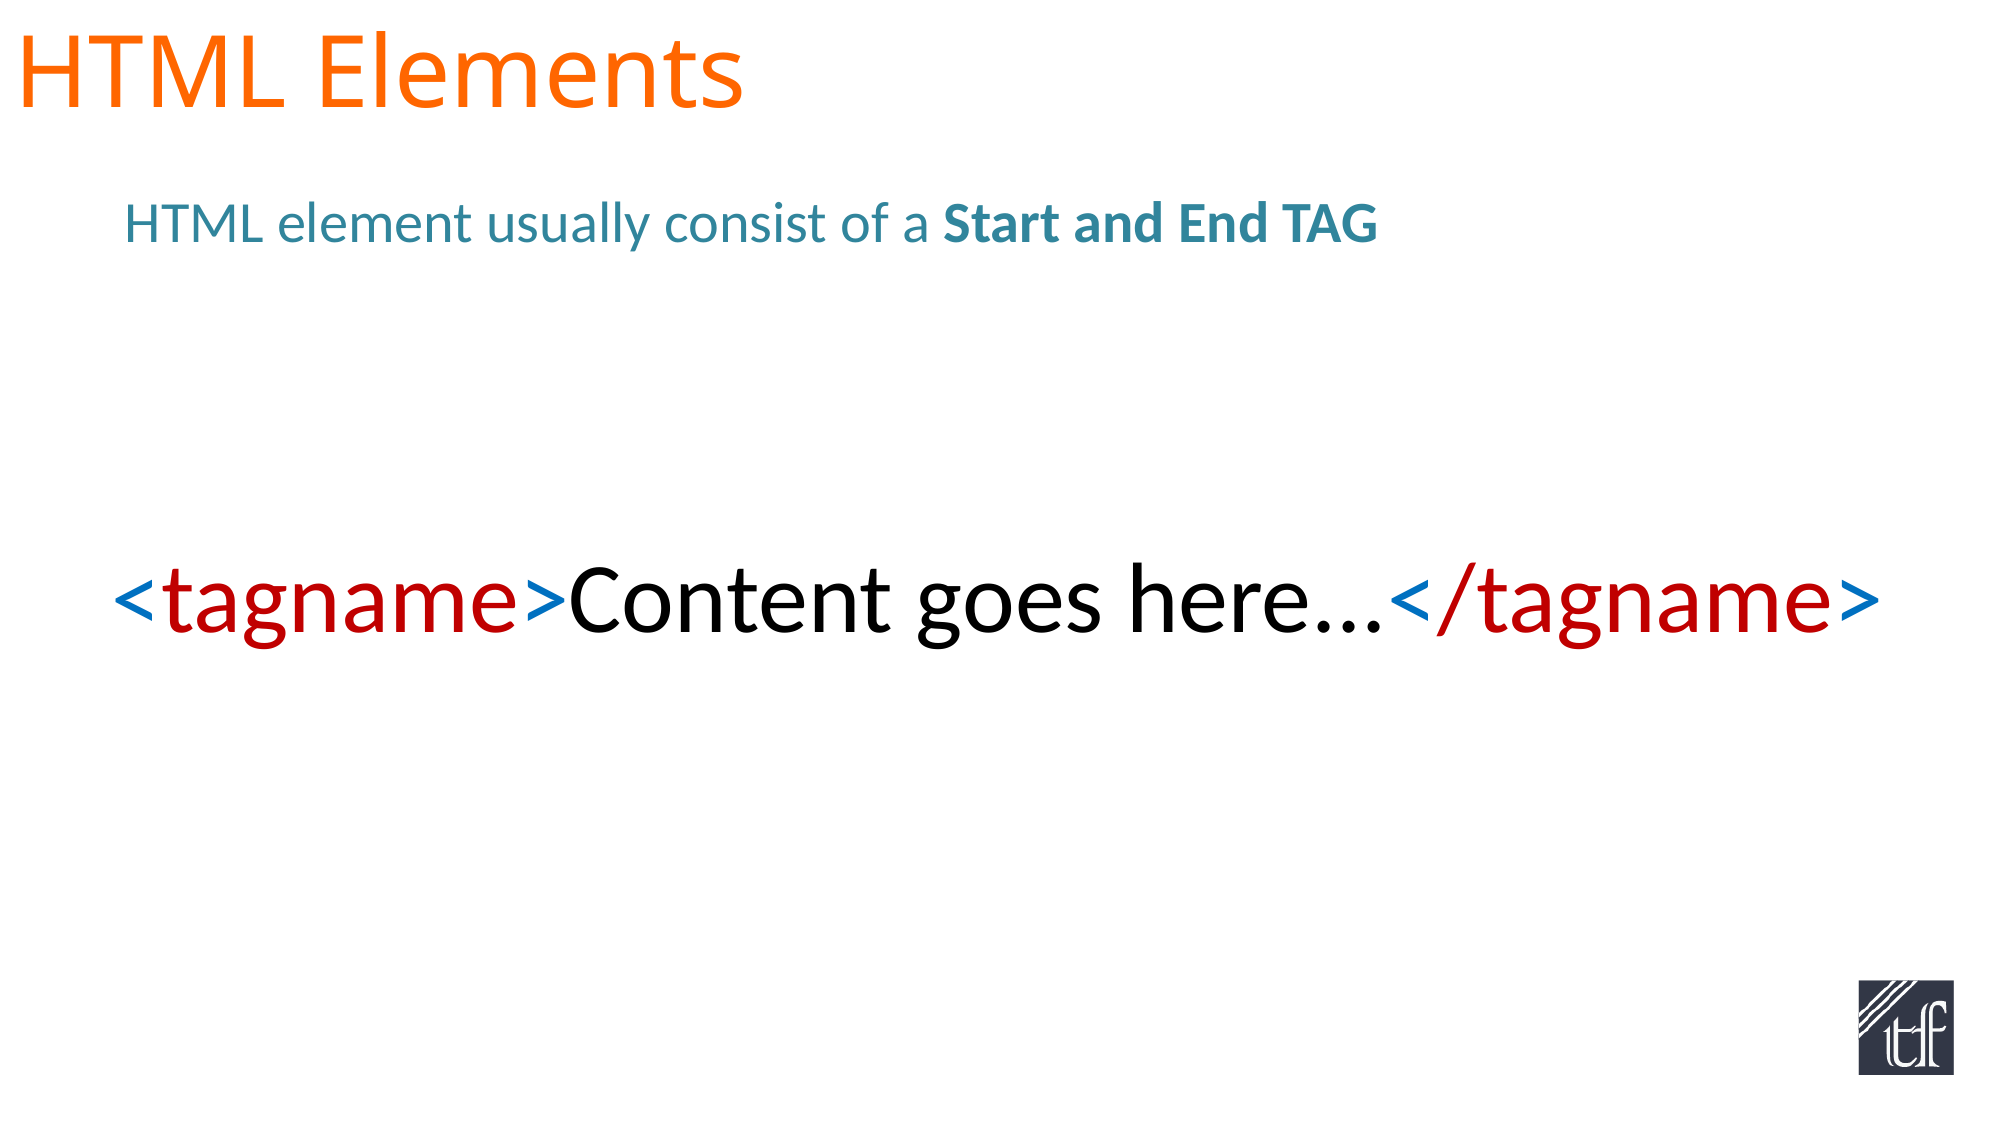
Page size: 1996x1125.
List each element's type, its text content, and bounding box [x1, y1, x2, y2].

picture [1847, 966, 1955, 1076]
text_box <tagname>Content goes here...</tagname> [0, 525, 1996, 660]
text_box HTML Elements [0, 0, 1723, 135]
text_box HTML element usually consist of a Start and End TAG [34, 176, 1835, 262]
